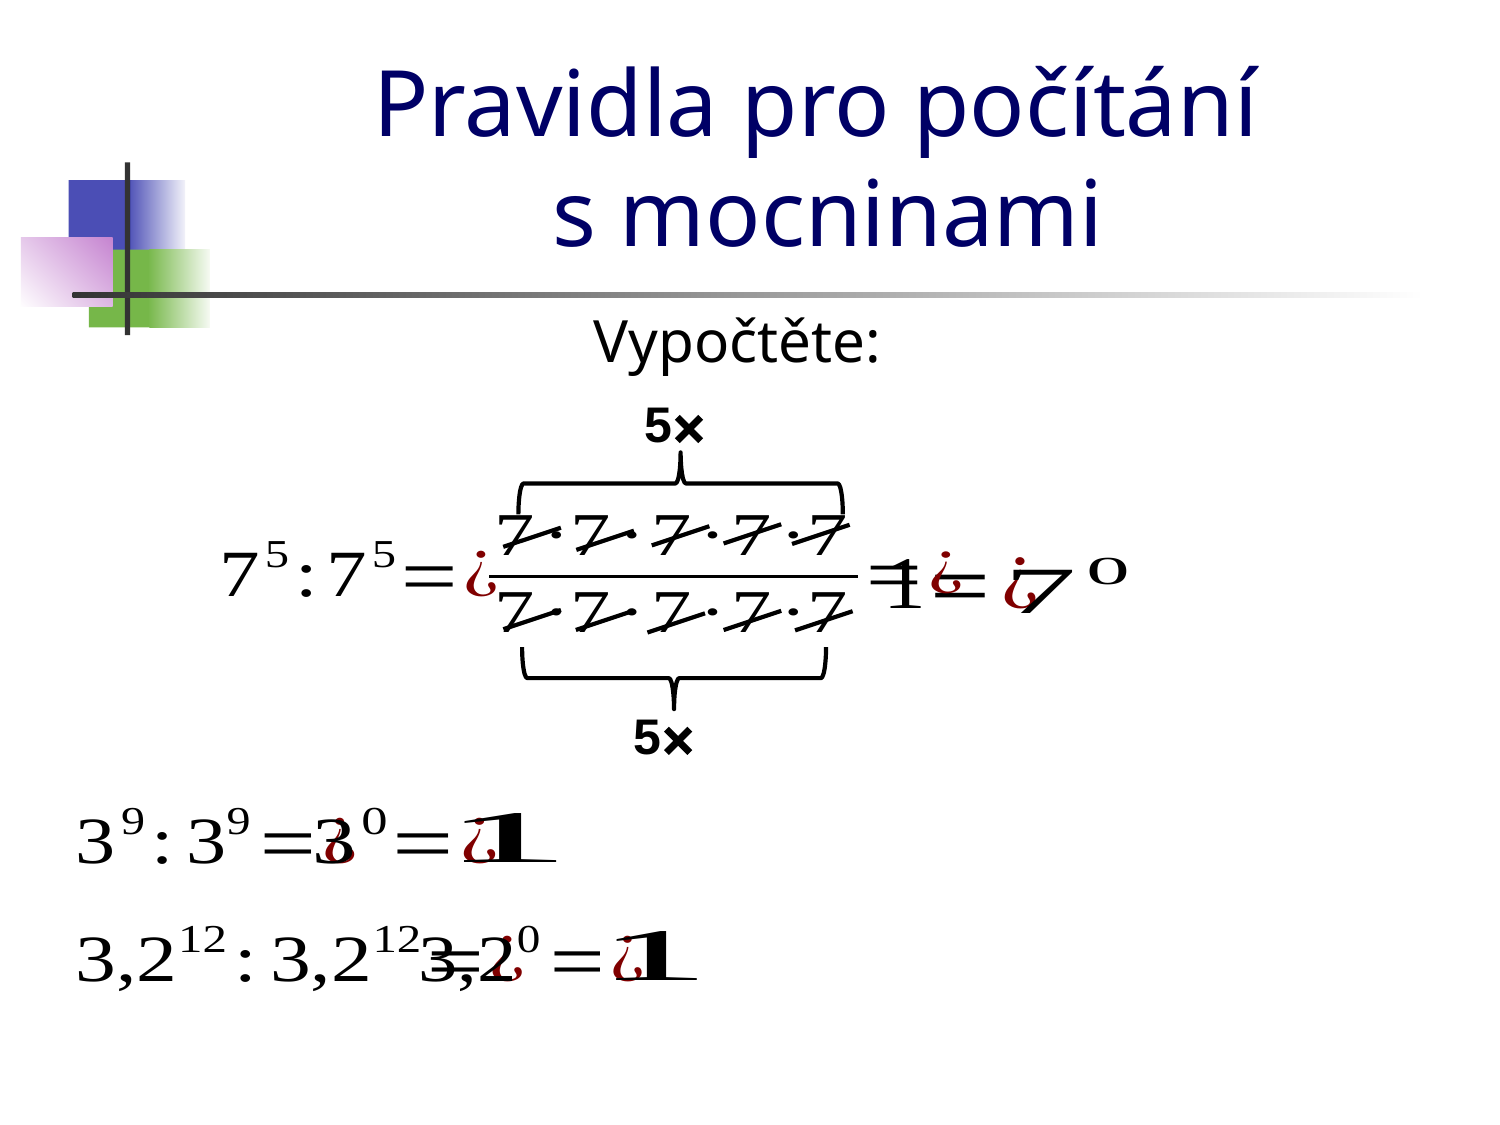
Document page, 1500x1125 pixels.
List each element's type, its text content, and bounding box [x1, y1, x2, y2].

text_box [522, 647, 827, 697]
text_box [651, 525, 710, 546]
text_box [575, 610, 634, 631]
text_box [518, 460, 843, 515]
list Vypočtěte: [563, 296, 955, 380]
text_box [723, 524, 782, 544]
text_box 5⨯ [629, 385, 745, 460]
title Pravidla pro počítání s mocninami [188, 34, 1468, 276]
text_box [647, 613, 706, 633]
text_box 5⨯ [618, 697, 734, 772]
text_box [503, 527, 562, 548]
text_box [503, 609, 562, 630]
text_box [791, 524, 850, 545]
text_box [723, 610, 782, 631]
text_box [794, 610, 853, 631]
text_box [576, 530, 635, 551]
